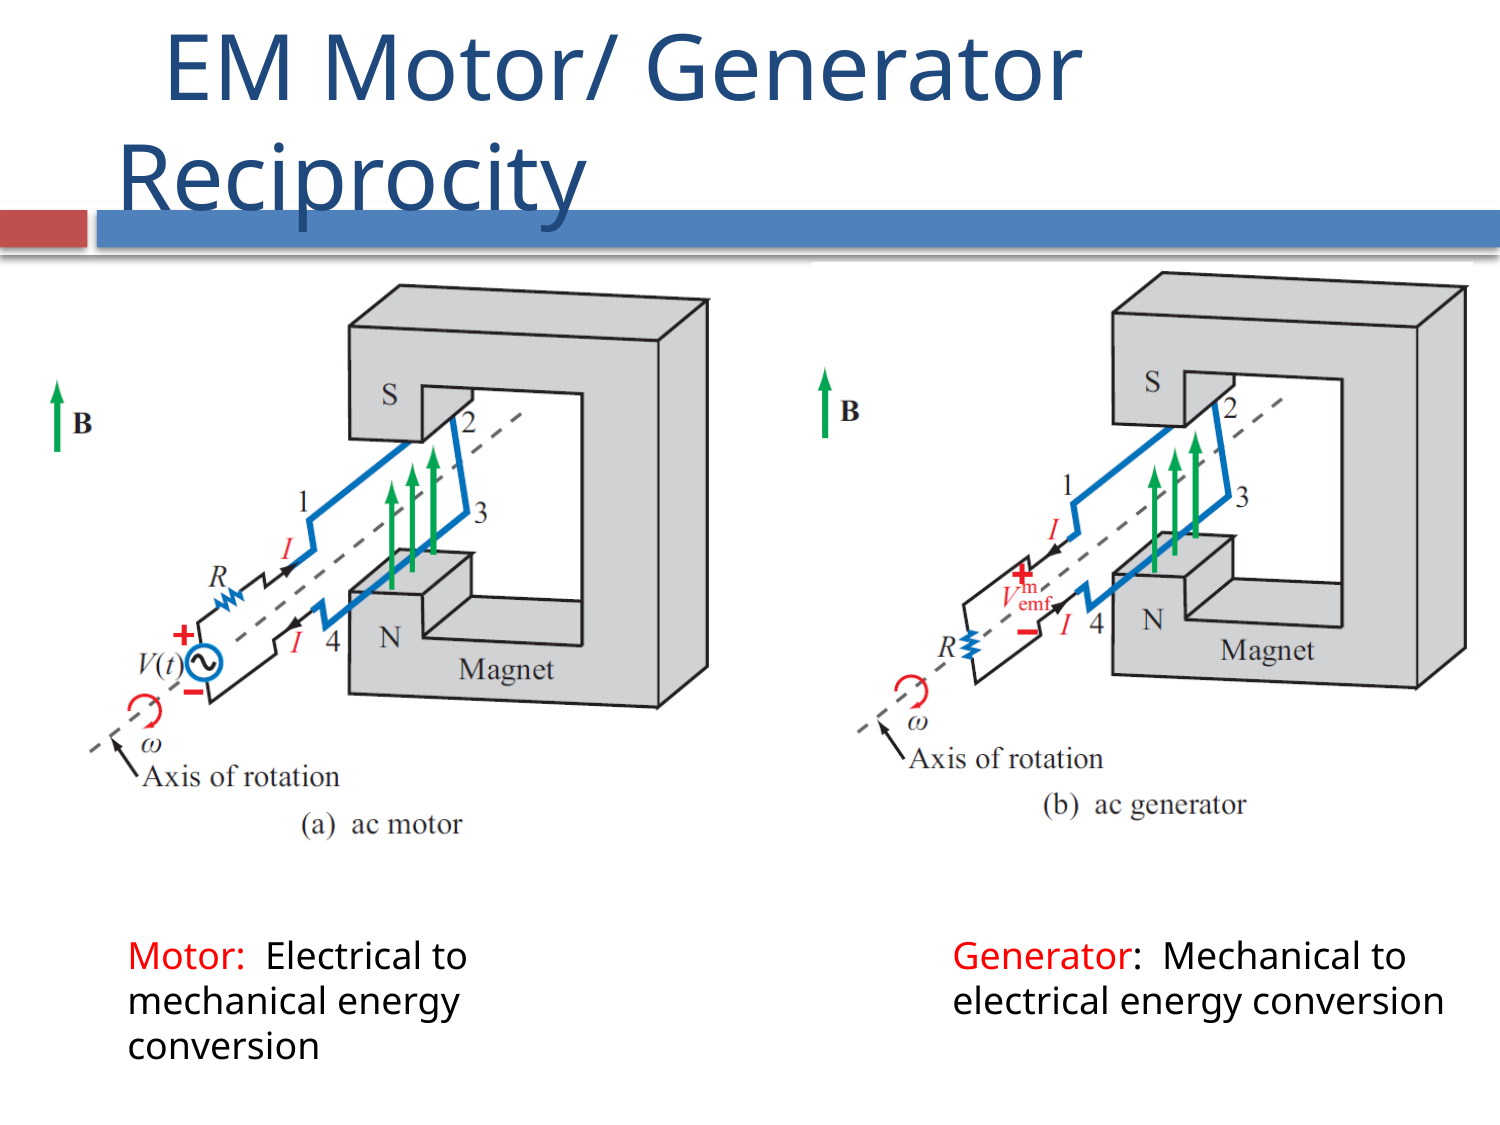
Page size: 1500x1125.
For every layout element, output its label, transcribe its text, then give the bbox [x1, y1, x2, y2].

picture [812, 262, 1473, 833]
text_box Generator: Mechanical to electrical energy conversion [937, 924, 1475, 1030]
title EM Motor/ Generator Reciprocity [100, 37, 1438, 200]
text_box Motor: Electrical to mechanical energy conversion [112, 924, 675, 1075]
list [45, 276, 713, 849]
